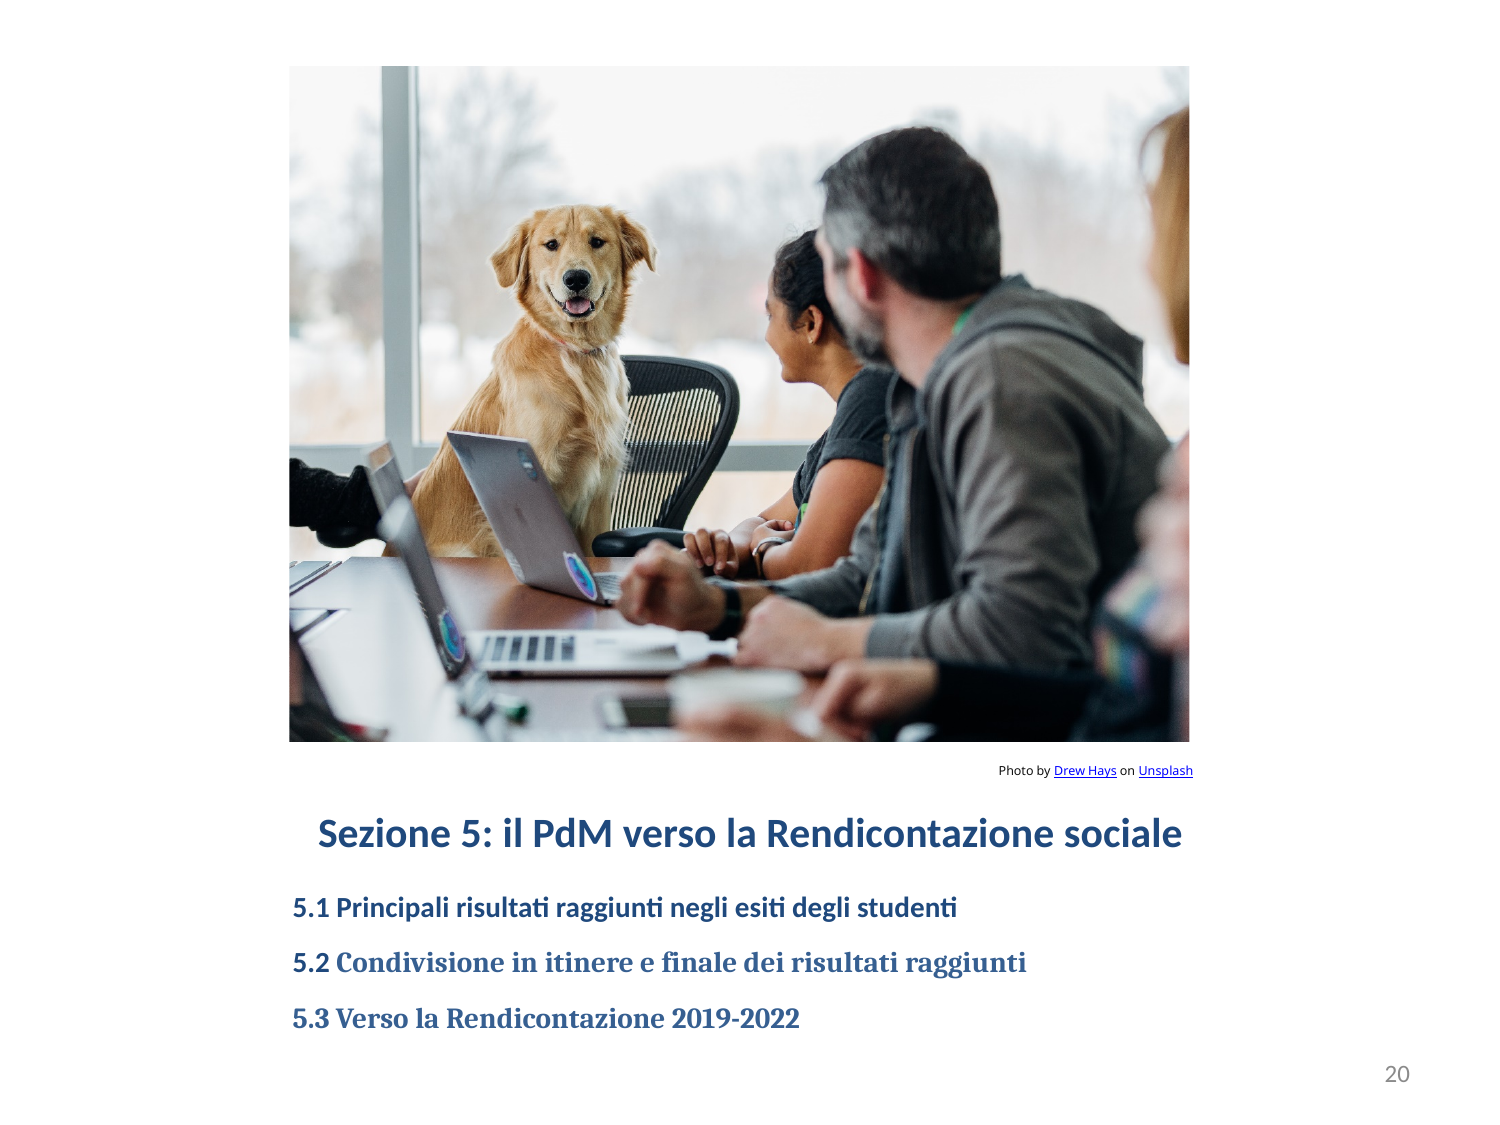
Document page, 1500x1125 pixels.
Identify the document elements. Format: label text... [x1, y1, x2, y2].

title Sezione 5: il PdM verso la Rendicontazione sociale [303, 770, 1204, 864]
picture [288, 66, 1190, 742]
list 5.1 Principali risultati raggiunti negli esiti degli studenti 5.2 Condivisione in itinere e finale dei risultati raggiunti 5.3 Verso la Rendicontazione 2019-2022 [277, 880, 1341, 1083]
text_box Photo by Drew Hays on Unsplash [984, 755, 1209, 788]
slide_number 20 [1074, 1042, 1425, 1103]
